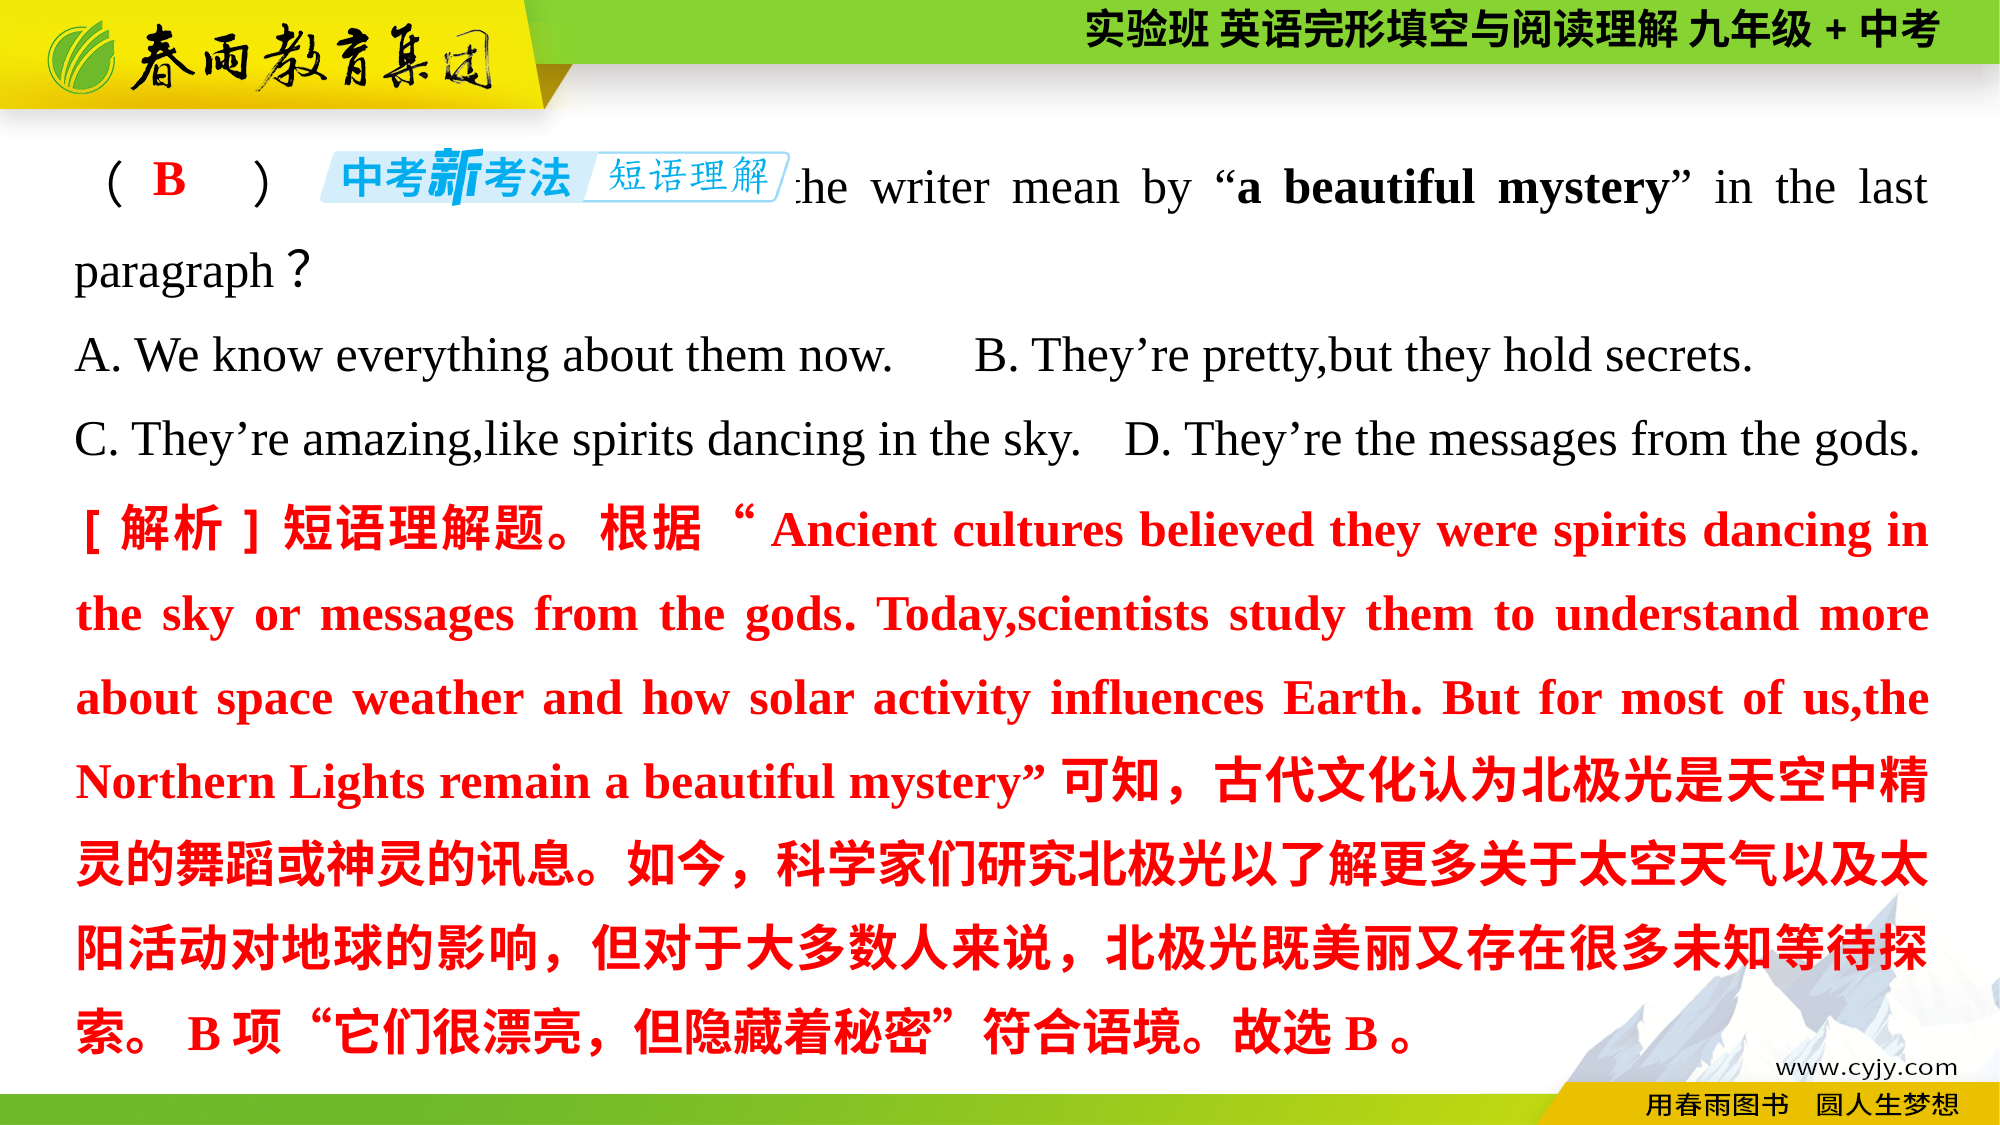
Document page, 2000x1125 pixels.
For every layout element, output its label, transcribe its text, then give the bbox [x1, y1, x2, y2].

picture [0, 0, 2000, 1125]
text_box B [137, 113, 201, 213]
text_box [解析]短语理解题。根据“Ancient cultures believed they were spirits dancing in the sky or messages from the gods. Today,scientists study them to understand more about space weather and how solar activity influences Earth. But for most of us,the Northern Lights remain a beautiful mystery”可知，古代文化认为北极光是天空中精灵的舞蹈或神灵的讯息。如今，科学家们研究北极光以了解更多关于太空天气以及太阳活动对地球的影响，但对于大多数人来说，北极光既美丽又存在很多未知等待探索。B项“它们很漂亮，但隐藏着秘密”符合语境。故选B。 [60, 464, 1945, 1068]
list （ ）3. What does the writer mean by “a beautiful mystery” in the last paragraph？ A. We know everything about them now. B. They’re pretty,but they hold secrets. C. They’re amazing,like spirits dancing in the sky. D. They’re the messages from the gods. [59, 122, 1944, 468]
